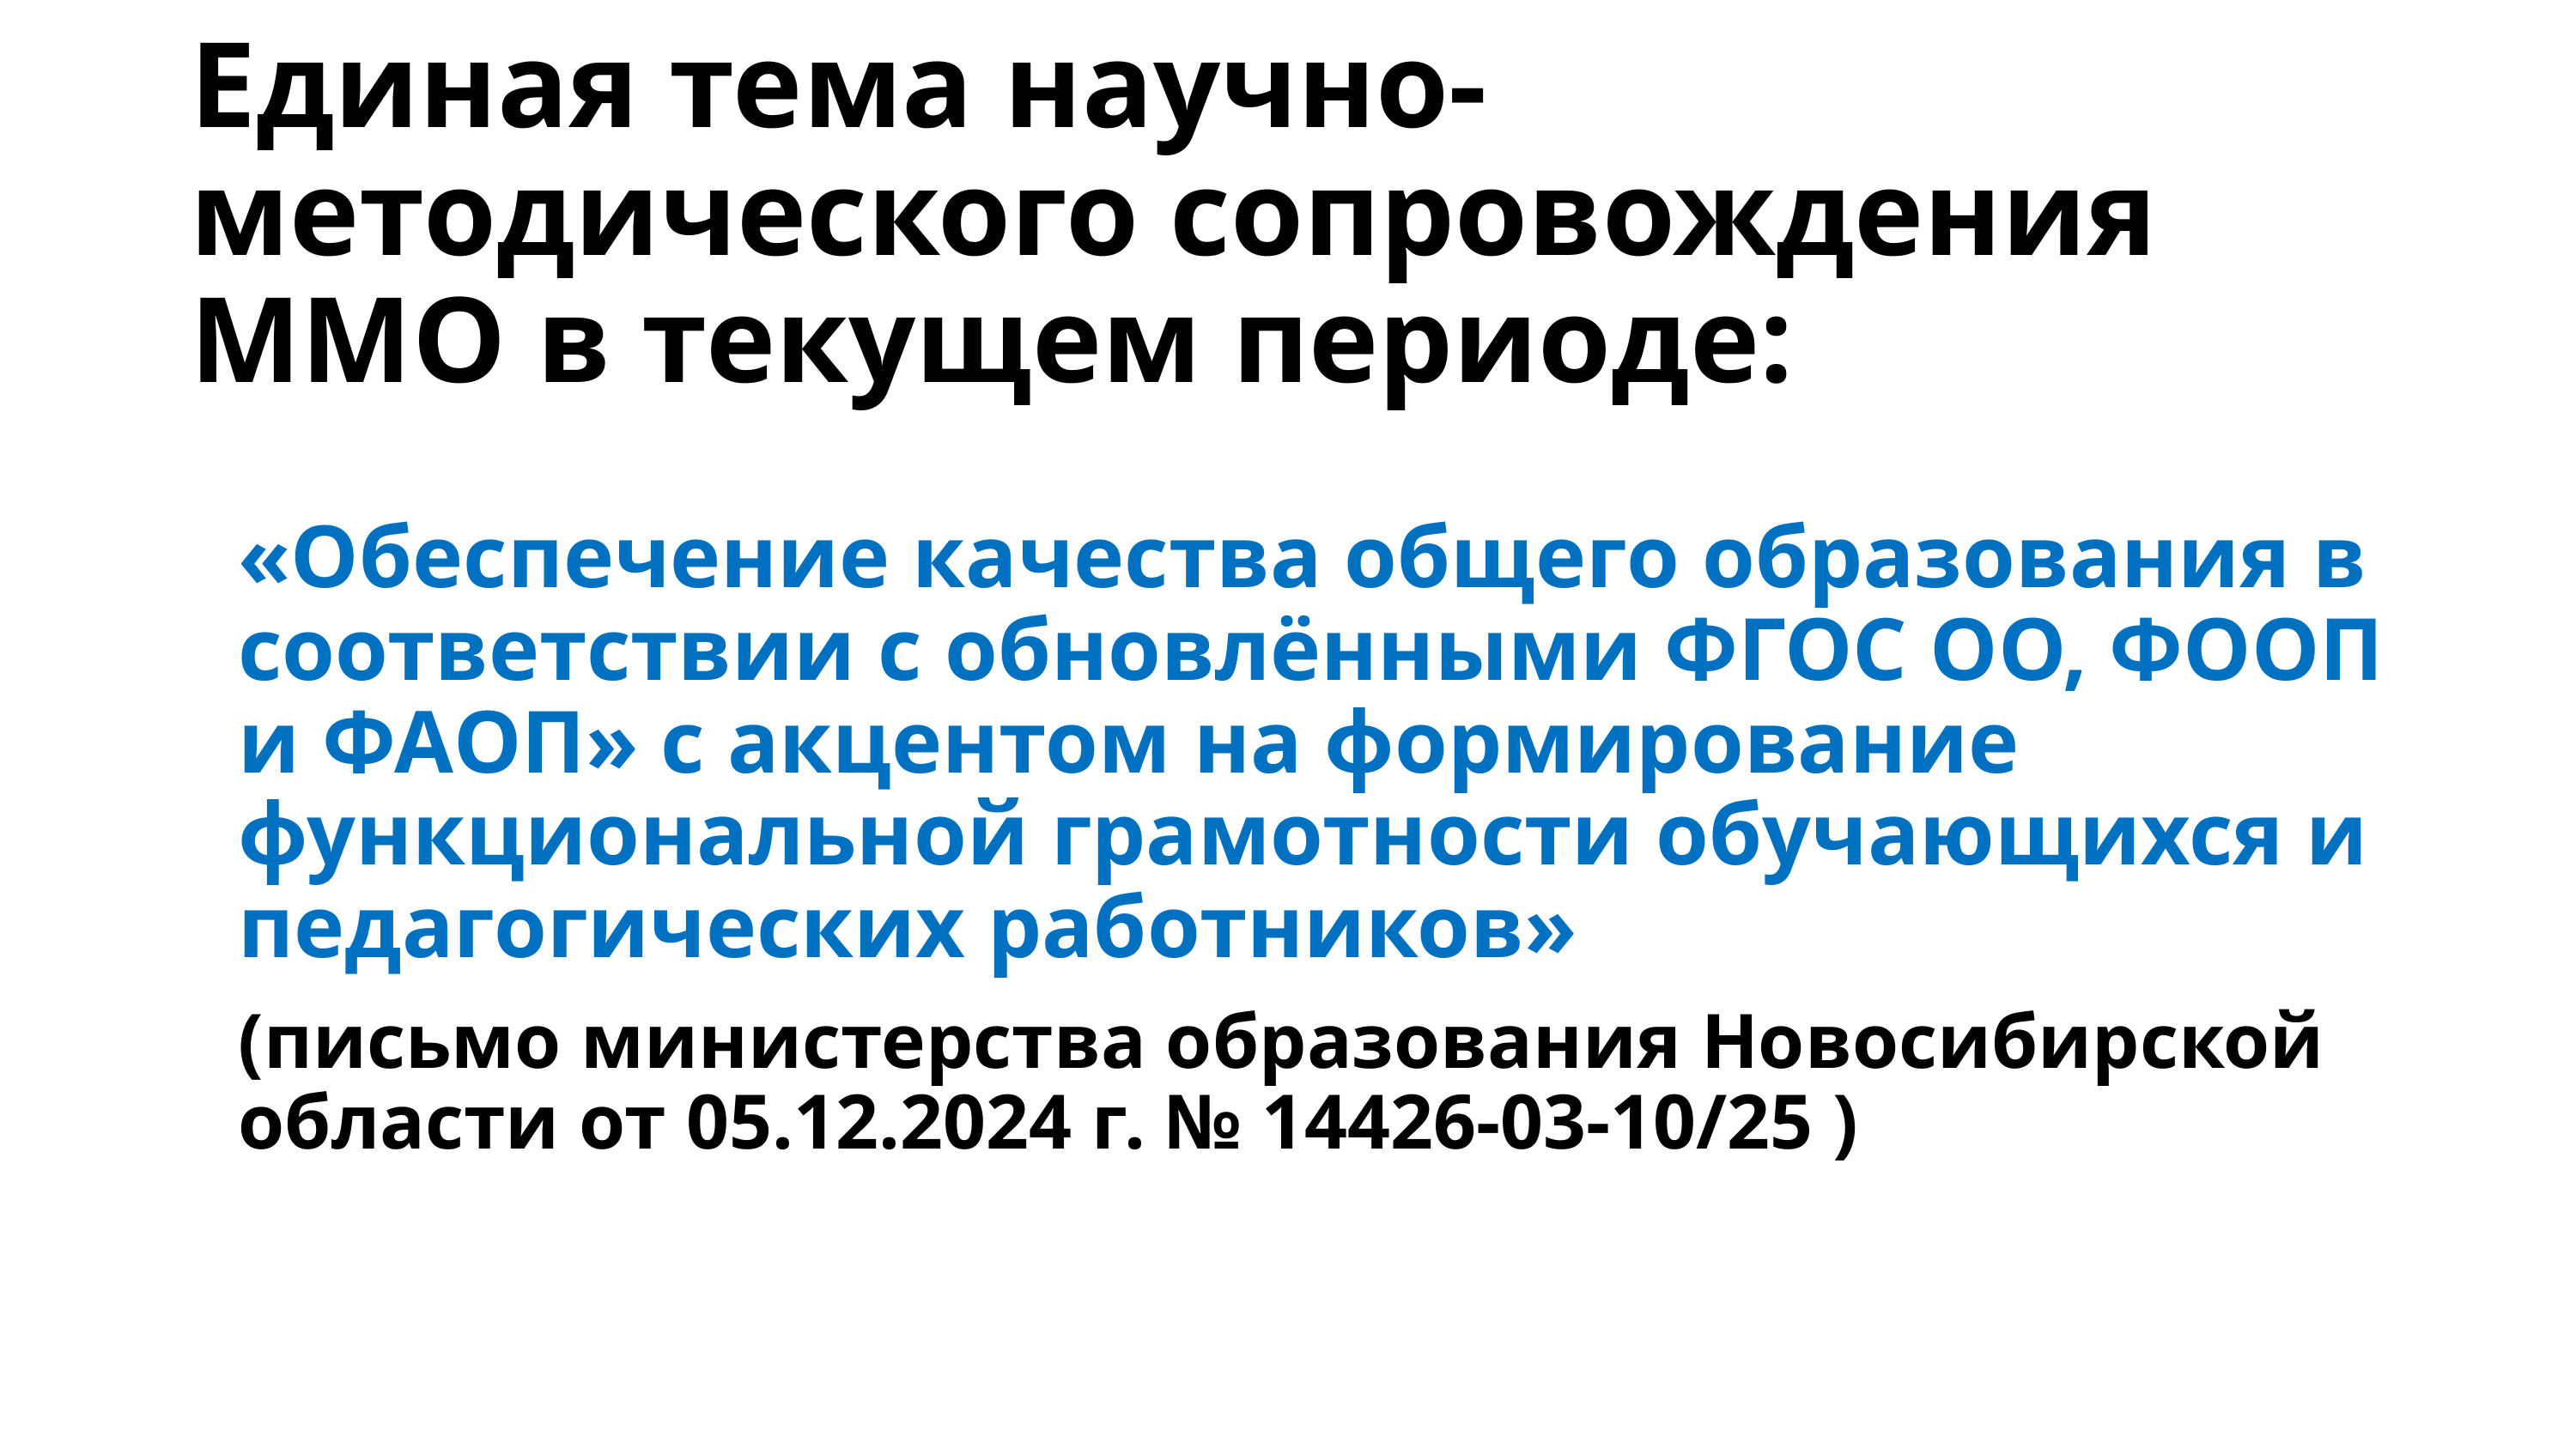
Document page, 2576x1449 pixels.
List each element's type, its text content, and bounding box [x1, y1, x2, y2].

title Единая тема научно-методического сопровождения ММО в текущем периоде: [177, 76, 2399, 357]
list «Обеспечение качества общего образования в соответствии с обновлёнными ФГОС ОО, ФООП и ФАОП» с акцентом на формирование функциональной грамотности обучающихся и педагогических работников» (письмо министерства образования Новосибирской области от 05.12.2024 г. № 14426-03-10/25 ) [177, 506, 2399, 1305]
